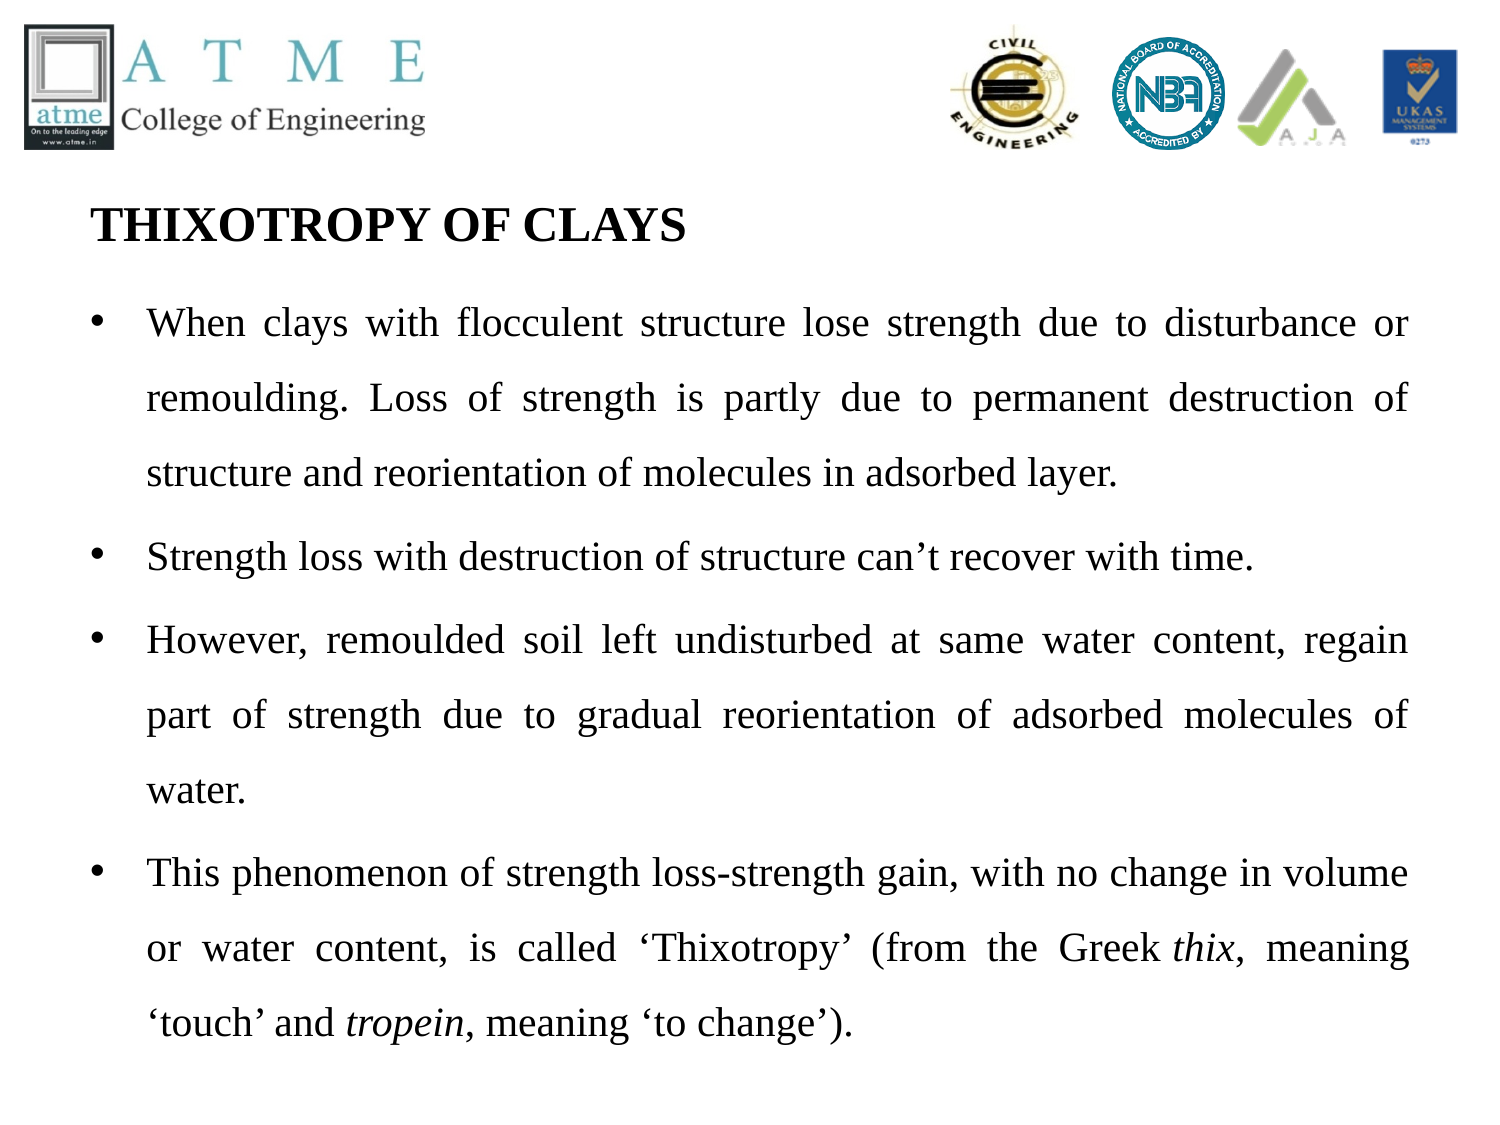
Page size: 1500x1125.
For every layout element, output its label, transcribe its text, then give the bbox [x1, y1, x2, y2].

picture [950, 24, 1080, 150]
title THIXOTROPY OF CLAYS [75, 162, 1425, 262]
list When clays with flocculent structure lose strength due to disturbance or remoulding. Loss of strength is partly due to permanent destruction of structure and reorientation of molecules in adsorbed layer. Strength loss with destruction of structure can’t recover with time. However, remoulded soil left undisturbed at same water content, regain part of strength due to gradual reorientation of adsorbed molecules of water. This phenomenon of strength loss-strength gain, with no change in volume or water content, is called ‘Thixotropy’ (from the Greek thix, meaning ‘touch’ and tropein, meaning ‘to change’). [75, 262, 1425, 1005]
picture [1179, 37, 1225, 79]
picture [1112, 37, 1213, 150]
picture [1237, 49, 1458, 146]
picture [1184, 109, 1225, 150]
picture [1209, 103, 1218, 120]
picture [24, 24, 425, 150]
